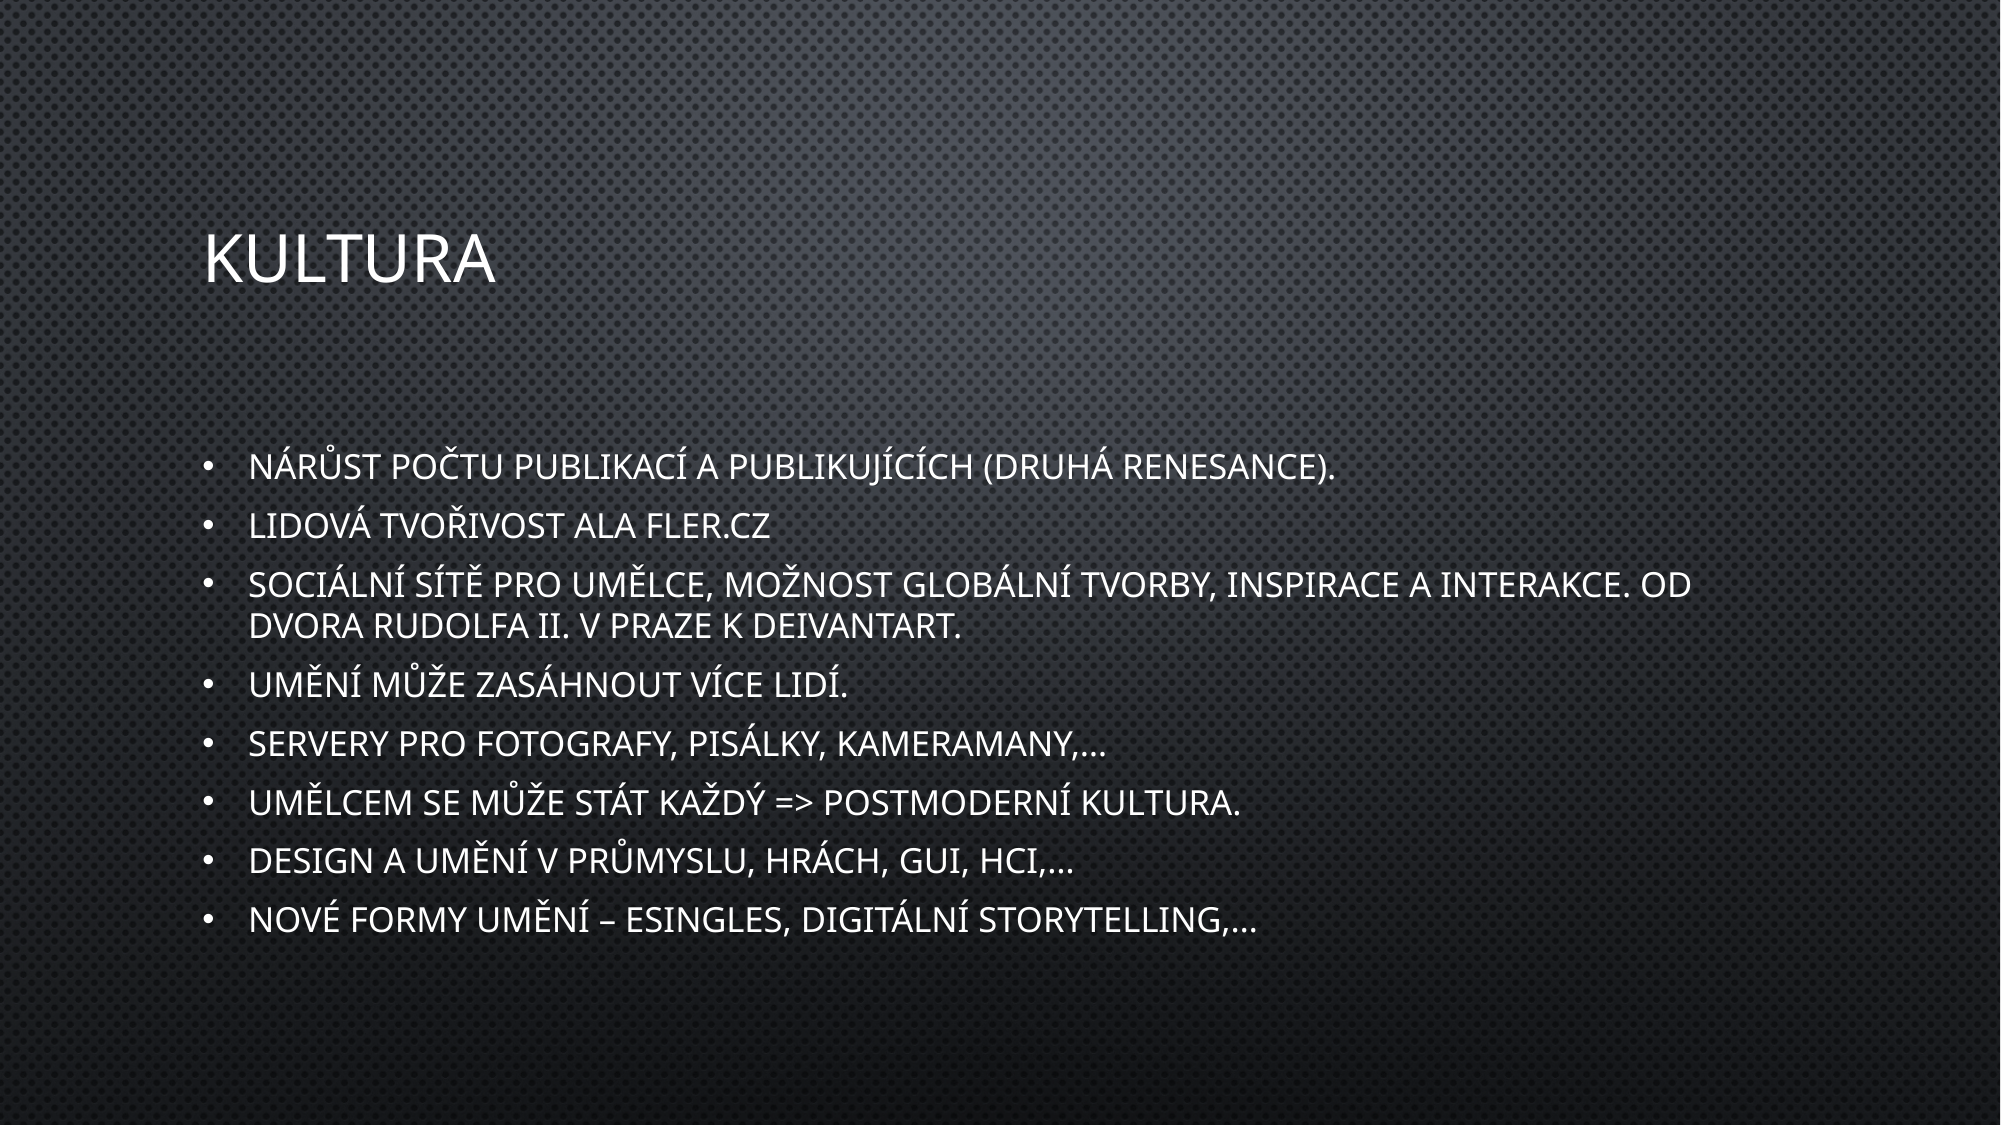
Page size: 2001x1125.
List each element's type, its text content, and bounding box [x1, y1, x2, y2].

list Nárůst počtu publikací a publikujících (druhá renesance). Lidová tvořivost ala Fler.cz Sociální sítě pro umělce, možnost globální tvorby, inspirace a interakce. Od dvora Rudolfa II. v Praze k DeivantArt. Umění může zasáhnout více lidí. Servery pro fotografy, pisálky, kameramany,… Umělcem se může stát každý => postmoderní kultura. Design a umění v průmyslu, hrách, GUI, HCI,… Nové formy umění – esingles, digitální storytelling,… [187, 437, 1813, 950]
title Kultura [187, 99, 1813, 413]
